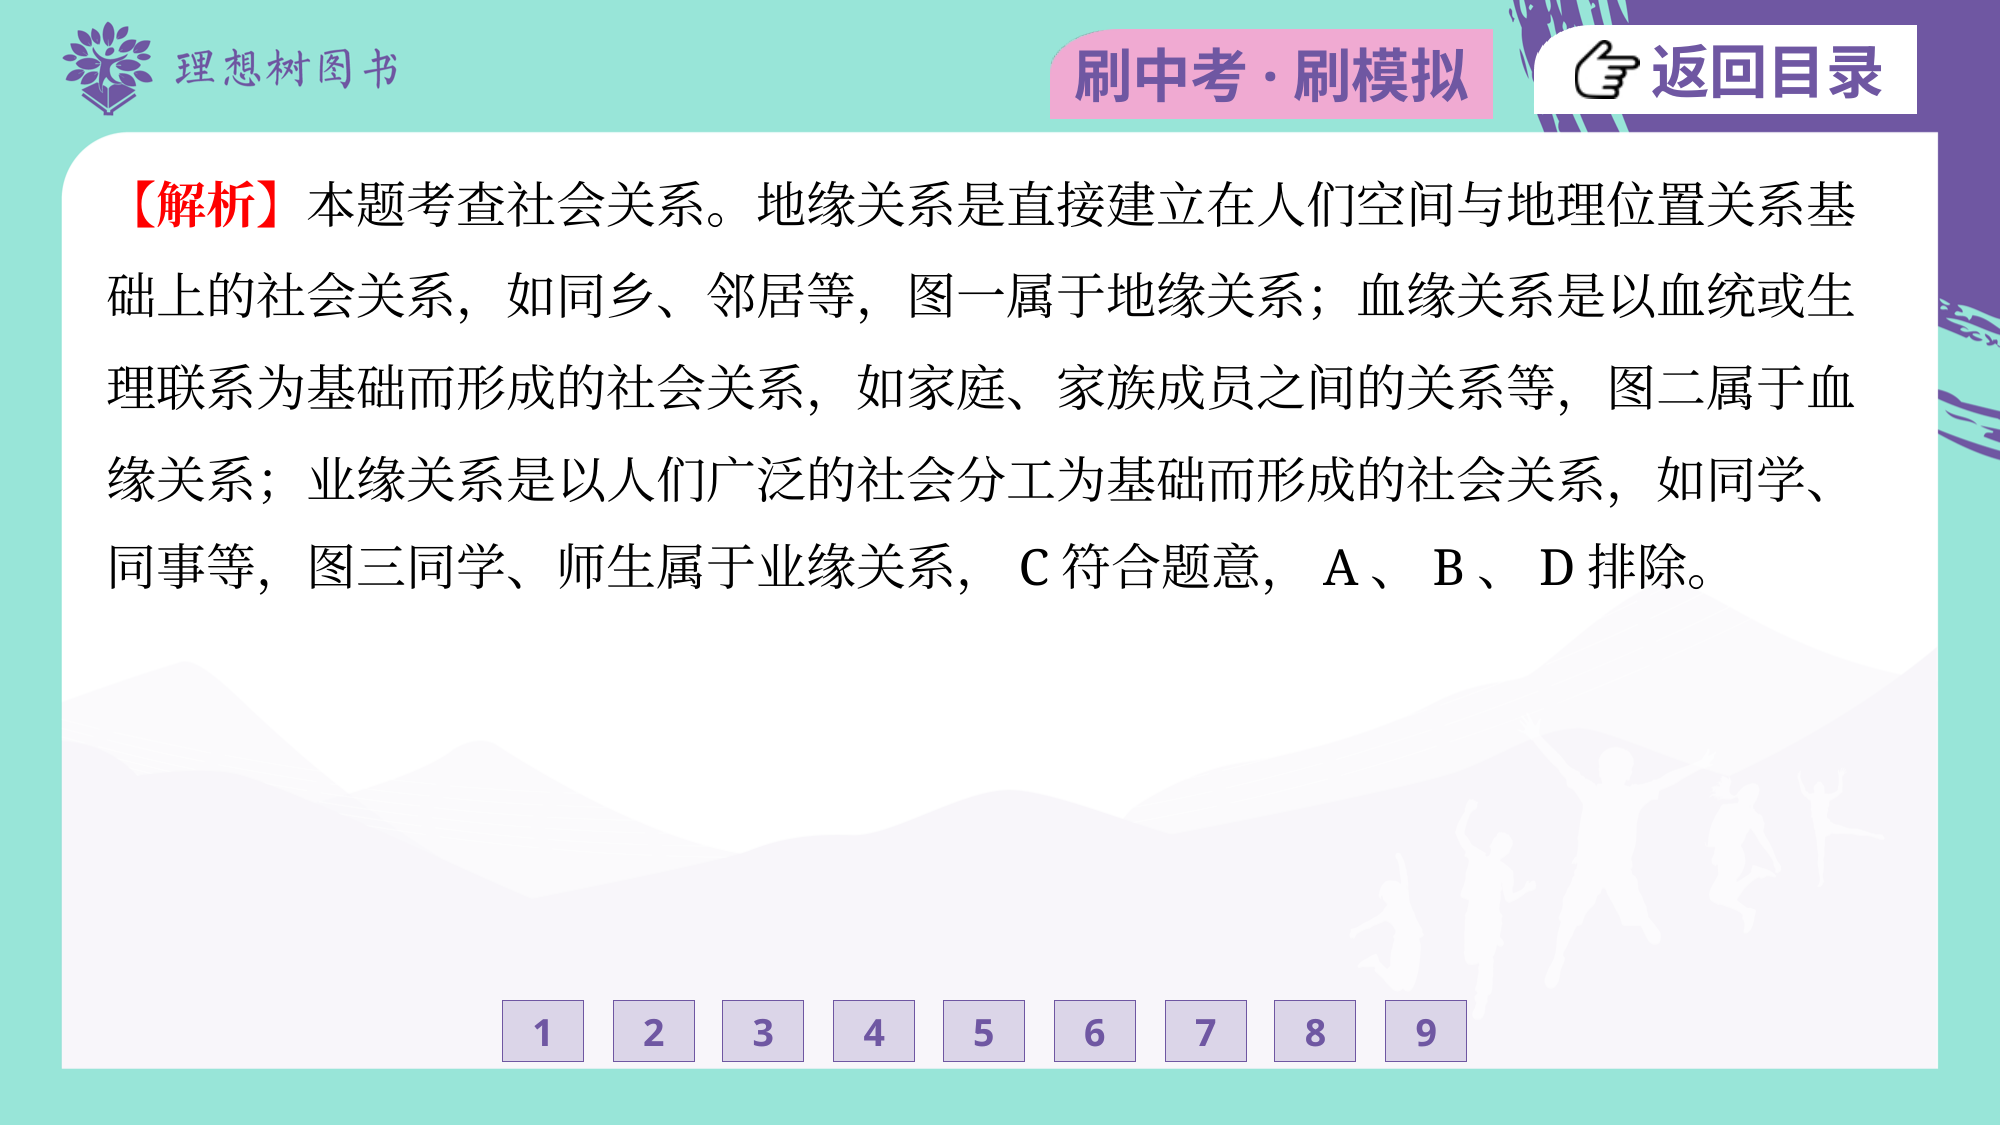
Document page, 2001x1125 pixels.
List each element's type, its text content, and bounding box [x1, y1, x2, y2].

picture [0, 0, 2000, 1125]
text_box 【解析】本题考查社会关系。地缘关系是直接建立在人们空间与地理位置关系基 础上的社会关系，如同乡、邻居等，图一属于地缘关系；血缘关系是以血统或生 理联系为基础而形成的社会关系，如家庭、家族成员之间的关系等，图二属于血 缘关系；业缘关系是以人们广泛的社会分工为基础而形成的社会关系，如同学、 同事等，图三同学、师生属于业缘关系，C符合题意，A、B、D排除。 [106, 141, 1895, 587]
